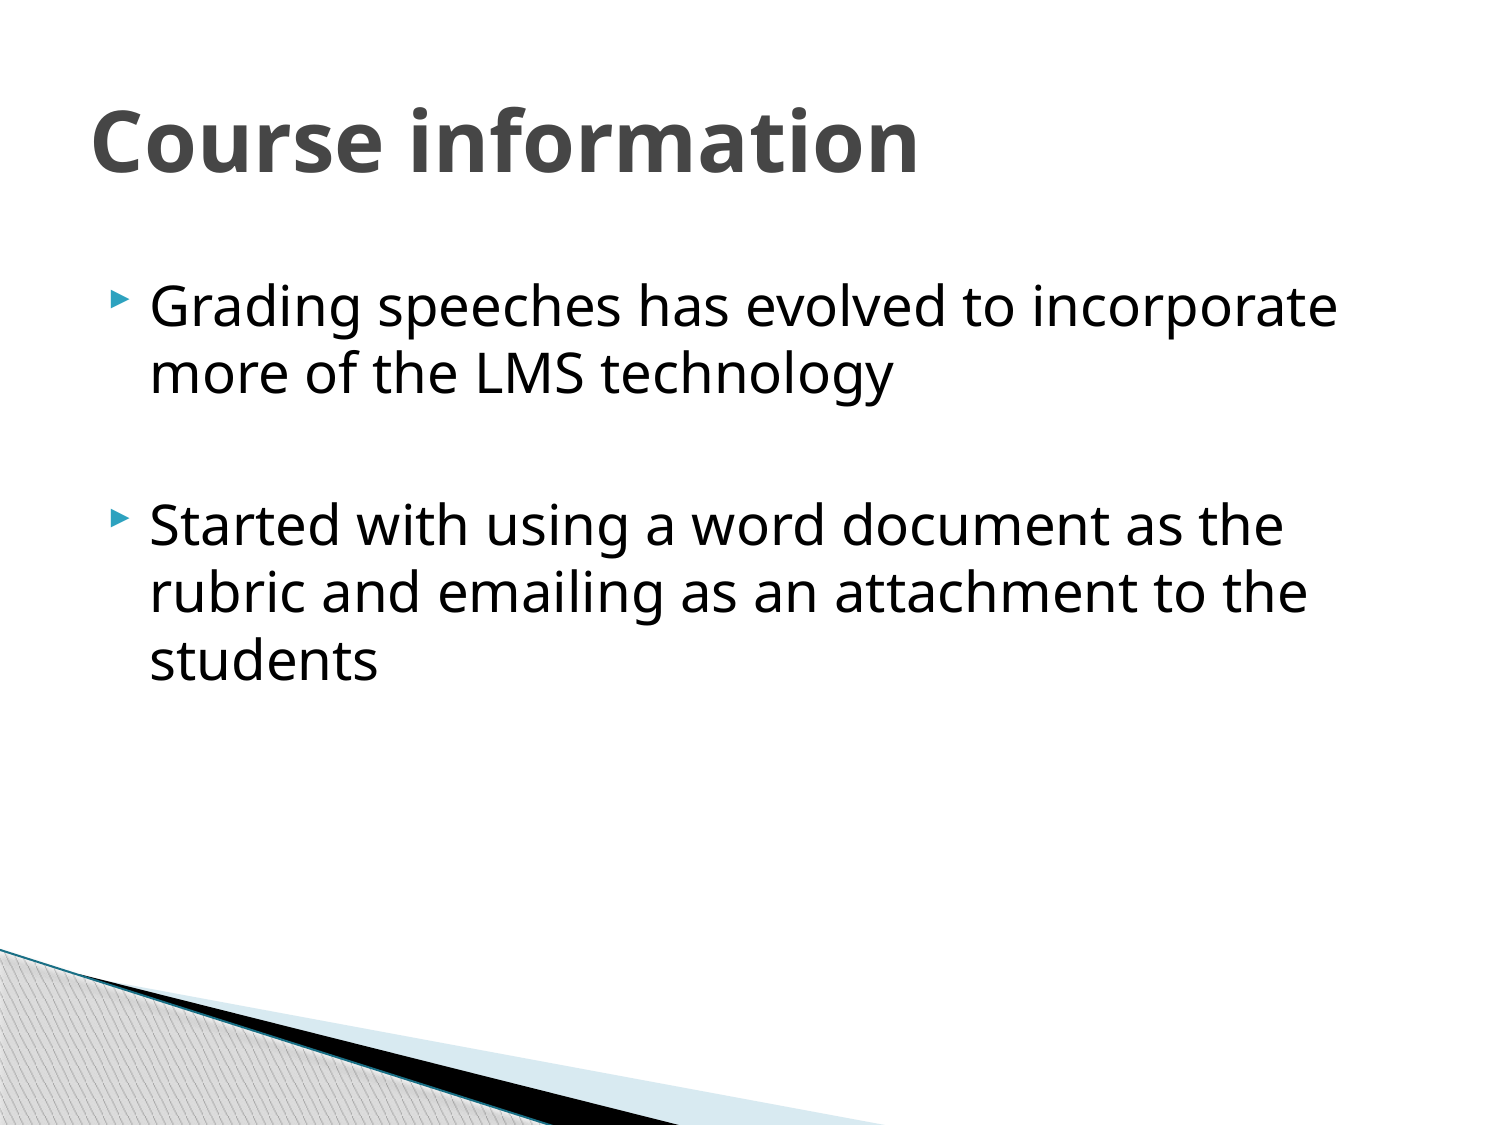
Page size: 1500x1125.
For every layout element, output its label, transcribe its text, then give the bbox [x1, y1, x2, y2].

title Course information [75, 45, 1425, 233]
list Grading speeches has evolved to incorporate more of the LMS technology Started with using a word document as the rubric and emailing as an attachment to the students [75, 262, 1425, 915]
